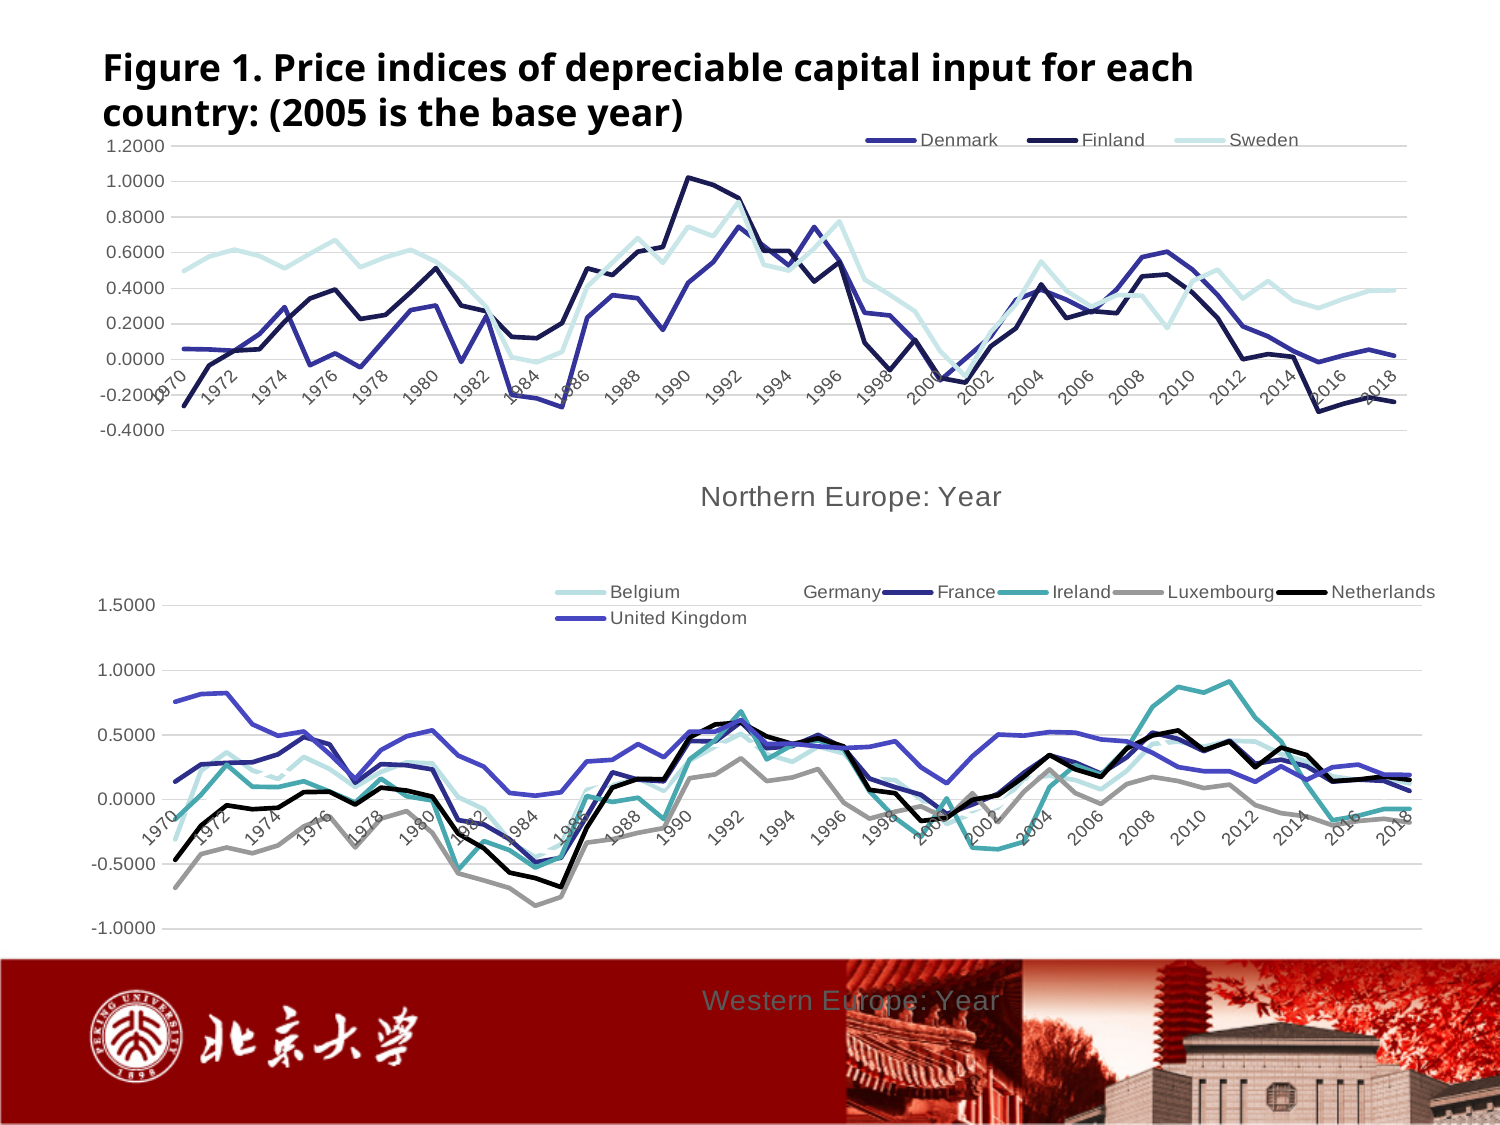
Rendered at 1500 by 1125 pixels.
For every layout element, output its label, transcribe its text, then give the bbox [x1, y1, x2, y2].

text_box Figure 1. Price indices of depreciable capital input for each country: (2005 is the base year) [87, 36, 1350, 142]
chart [90, 562, 1441, 1025]
chart [99, 107, 1425, 521]
picture [0, 0, 1500, 1125]
